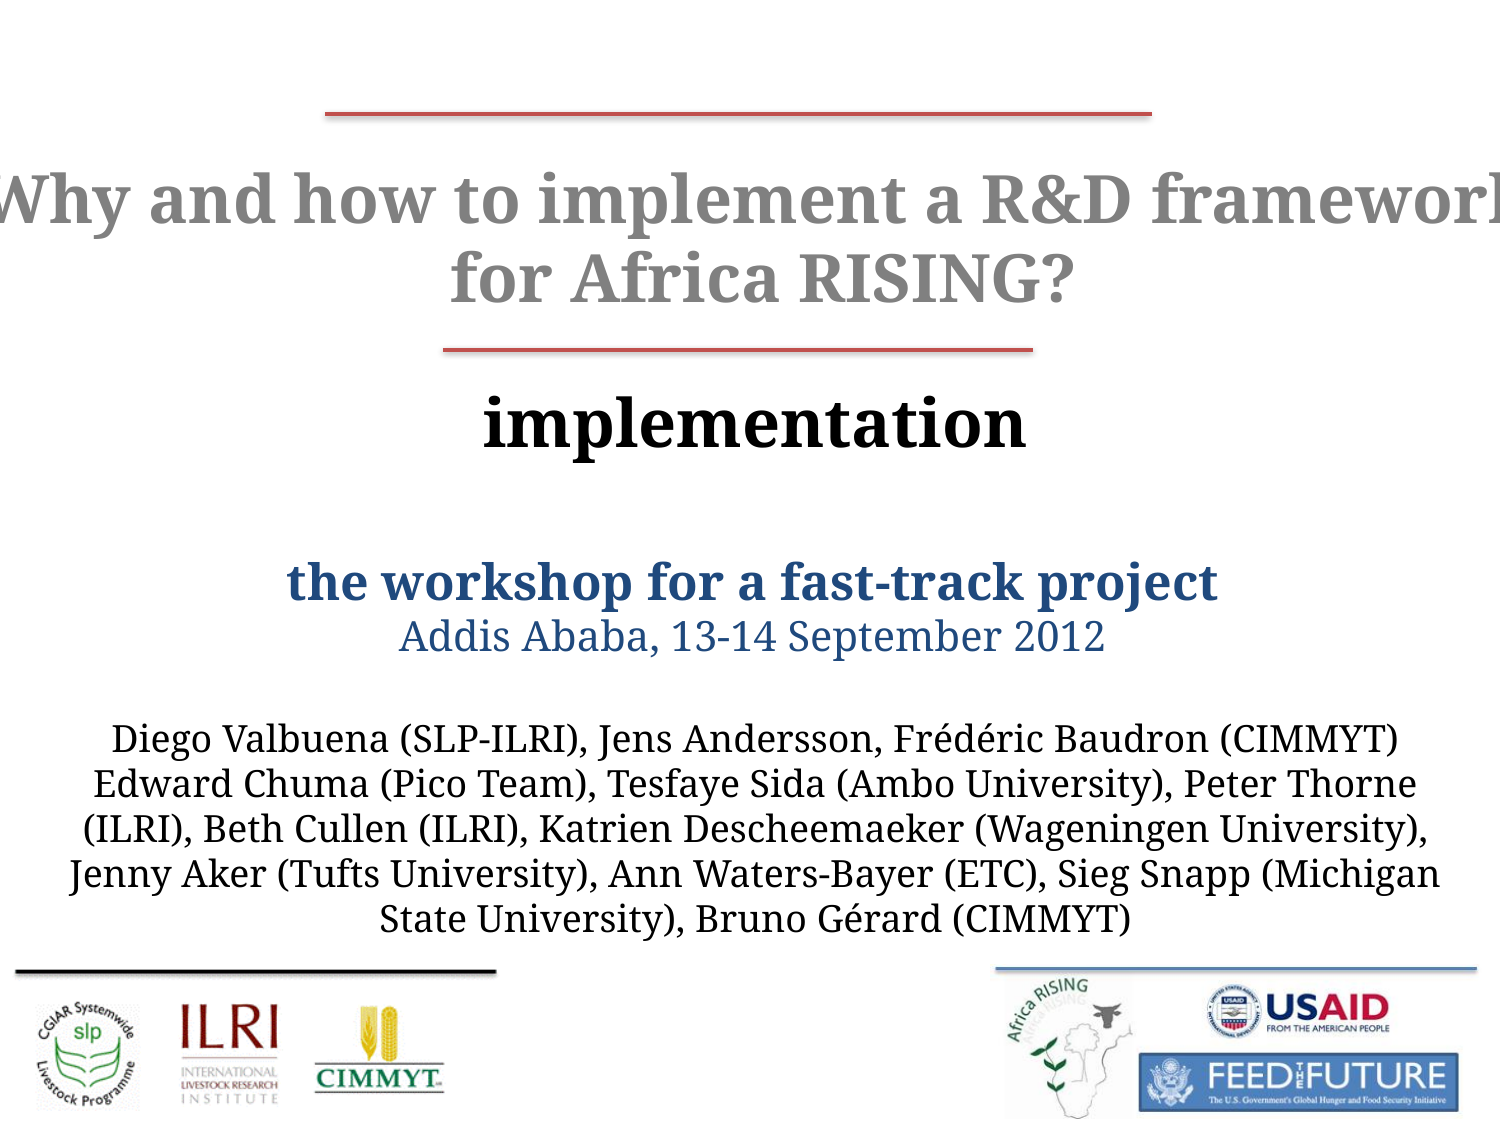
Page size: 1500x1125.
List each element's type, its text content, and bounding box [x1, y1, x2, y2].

text_box Diego Valbuena (SLP-ILRI), Jens Andersson, Frédéric Baudron (CIMMYT) Edward Chuma (Pico Team), Tesfaye Sida (Ambo University), Peter Thorne (ILRI), Beth Cullen (ILRI), Katrien Descheemaeker (Wageningen University), Jenny Aker (Tufts University), Ann Waters-Bayer (ETC), Sieg Snapp (Michigan State University), Bruno Gérard (CIMMYT) [29, 708, 1483, 948]
text_box Why and how to implement a R&D framework for Africa RISING? [0, 148, 1500, 324]
picture [990, 963, 1483, 1119]
picture [10, 966, 503, 1111]
text_box the workshop for a fast-track project Addis Ababa, 13-14 September 2012 [272, 542, 1234, 668]
text_box implementation [468, 373, 1044, 469]
